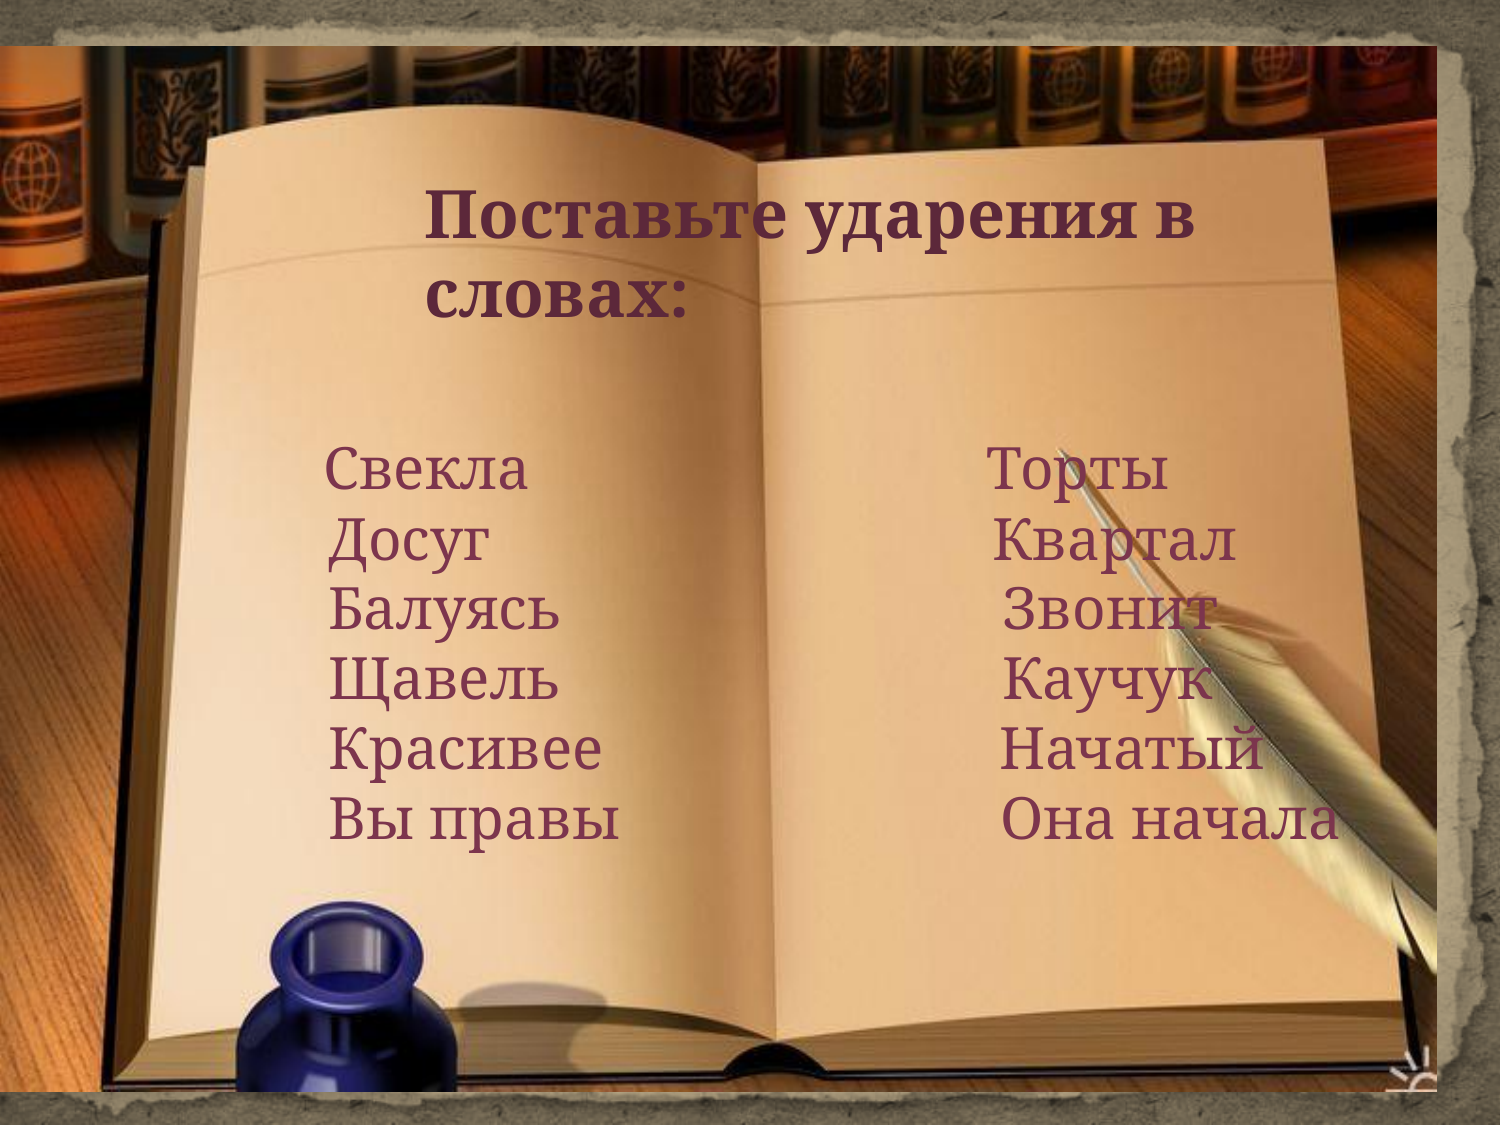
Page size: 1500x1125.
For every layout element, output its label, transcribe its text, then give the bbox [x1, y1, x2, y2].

text_box Свекла Торты Досуг Квартал Балуясь Звонит Щавель Каучук Красивее Начатый Вы правы Она начала [1446, 424, 1453, 859]
picture [0, 46, 1437, 1092]
